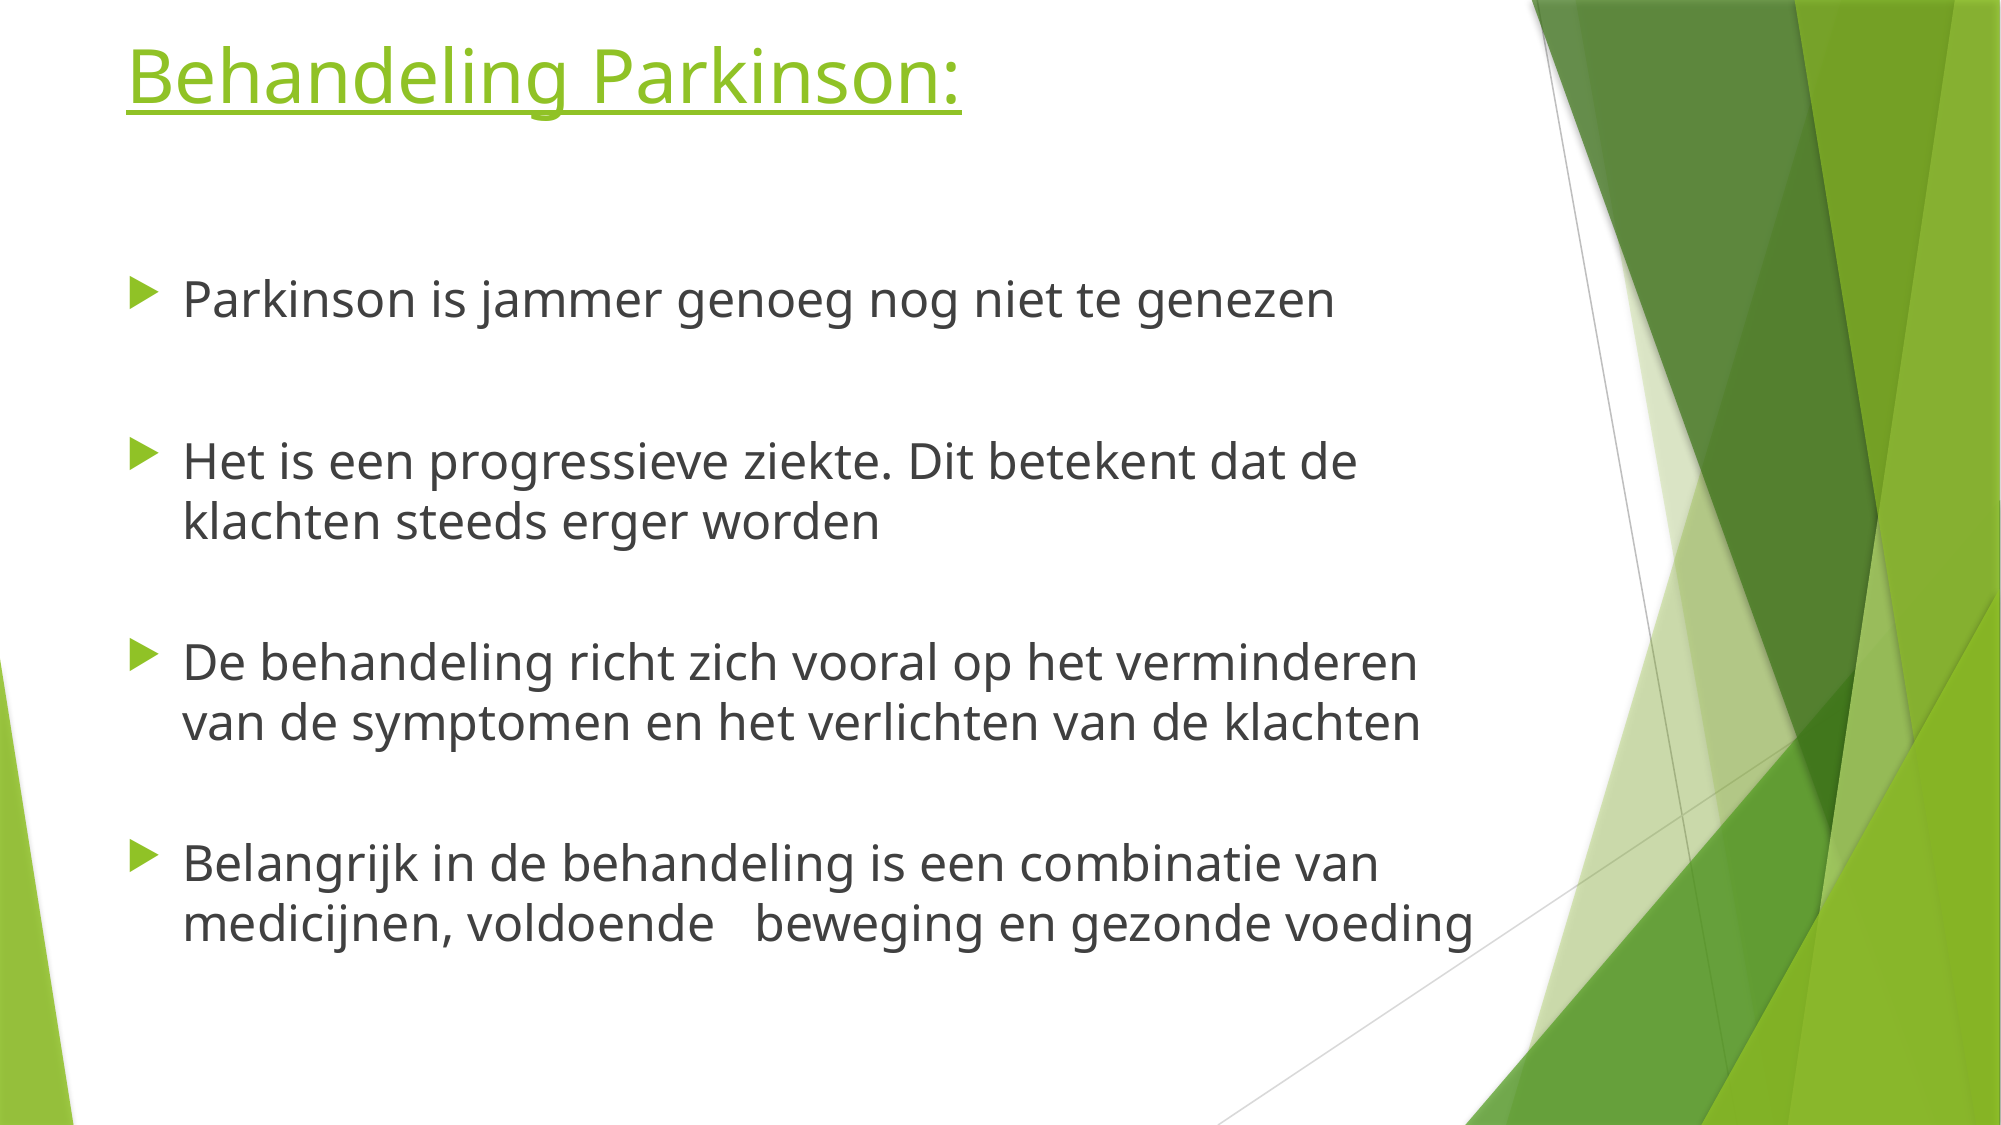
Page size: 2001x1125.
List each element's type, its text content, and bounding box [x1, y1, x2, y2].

list Parkinson is jammer genoeg nog niet te genezen Het is een progressieve ziekte. Dit betekent dat de klachten steeds erger worden De behandeling richt zich vooral op het verminderen van de symptomen en het verlichten van de klachten Belangrijk in de behandeling is een combinatie van medicijnen, voldoende beweging en gezonde voeding [111, 128, 1522, 991]
title Behandeling Parkinson: [111, 21, 1522, 128]
